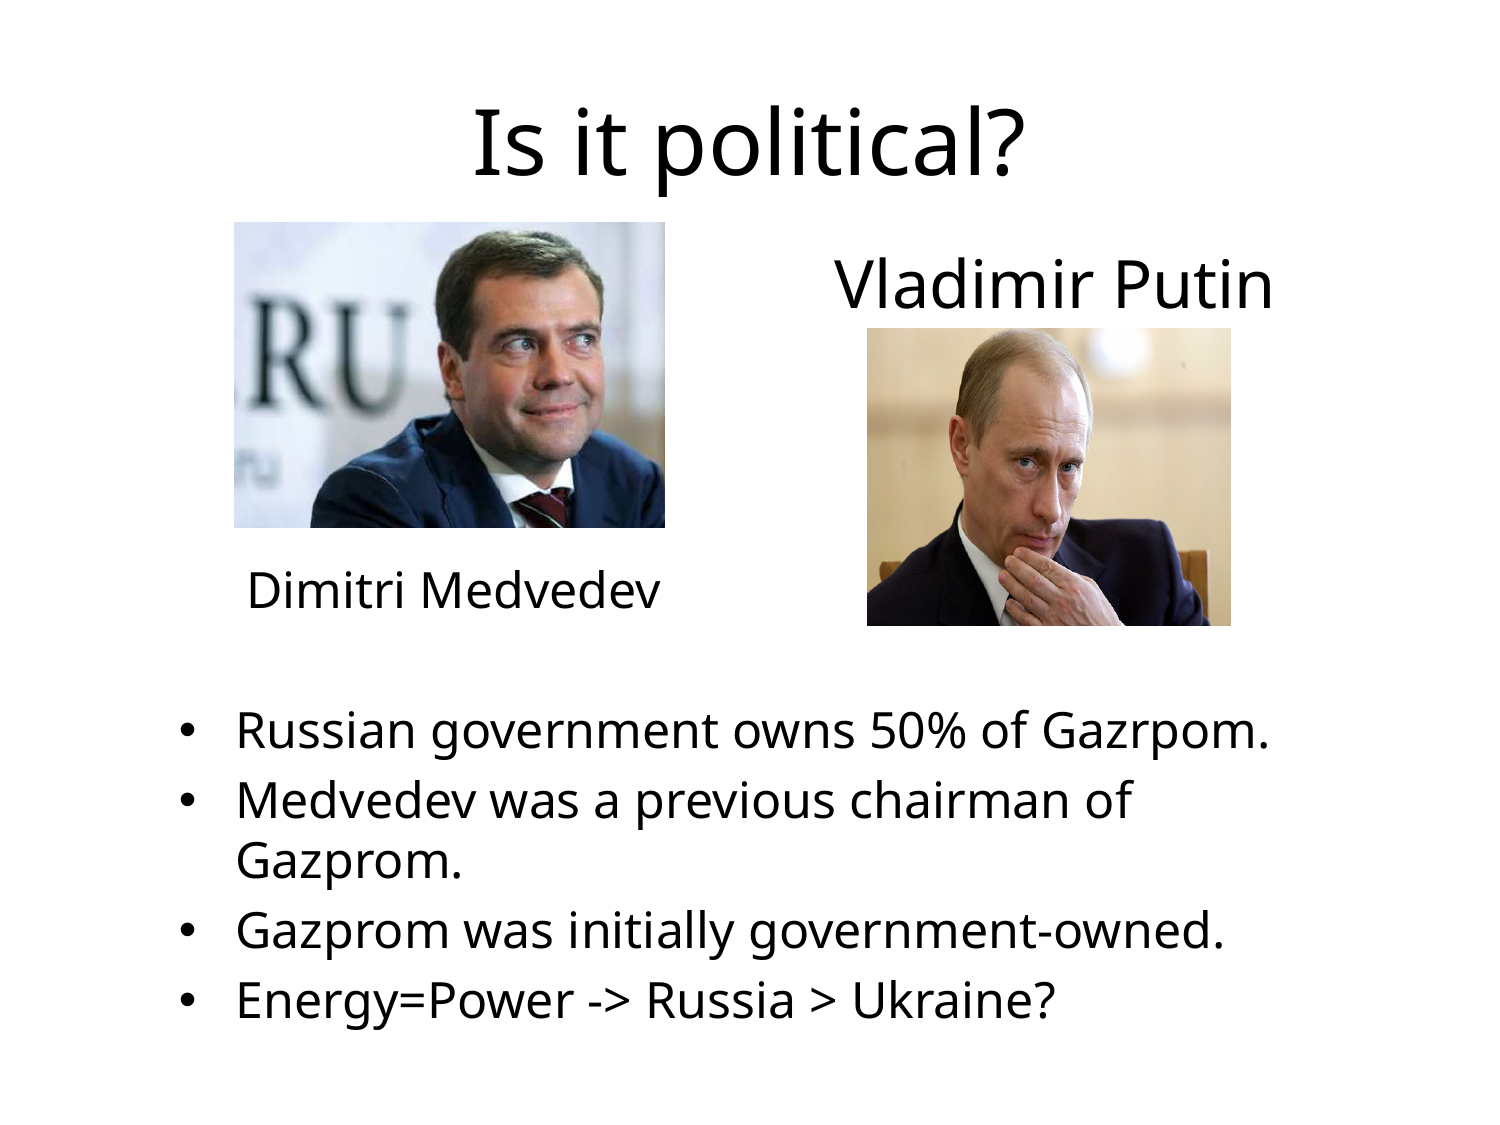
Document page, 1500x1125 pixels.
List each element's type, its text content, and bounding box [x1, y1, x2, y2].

title Is it political? [75, 45, 1425, 233]
list Russian government owns 50% of Gazrpom. Medvedev was a previous chairman of Gazprom. Gazprom was initially government-owned. Energy=Power -> Russia > Ukraine? [164, 691, 1372, 1067]
picture [234, 222, 666, 528]
picture [866, 327, 1231, 626]
text_box Dimitri Medvedev [231, 550, 677, 626]
text_box Vladimir Putin [820, 234, 1301, 329]
